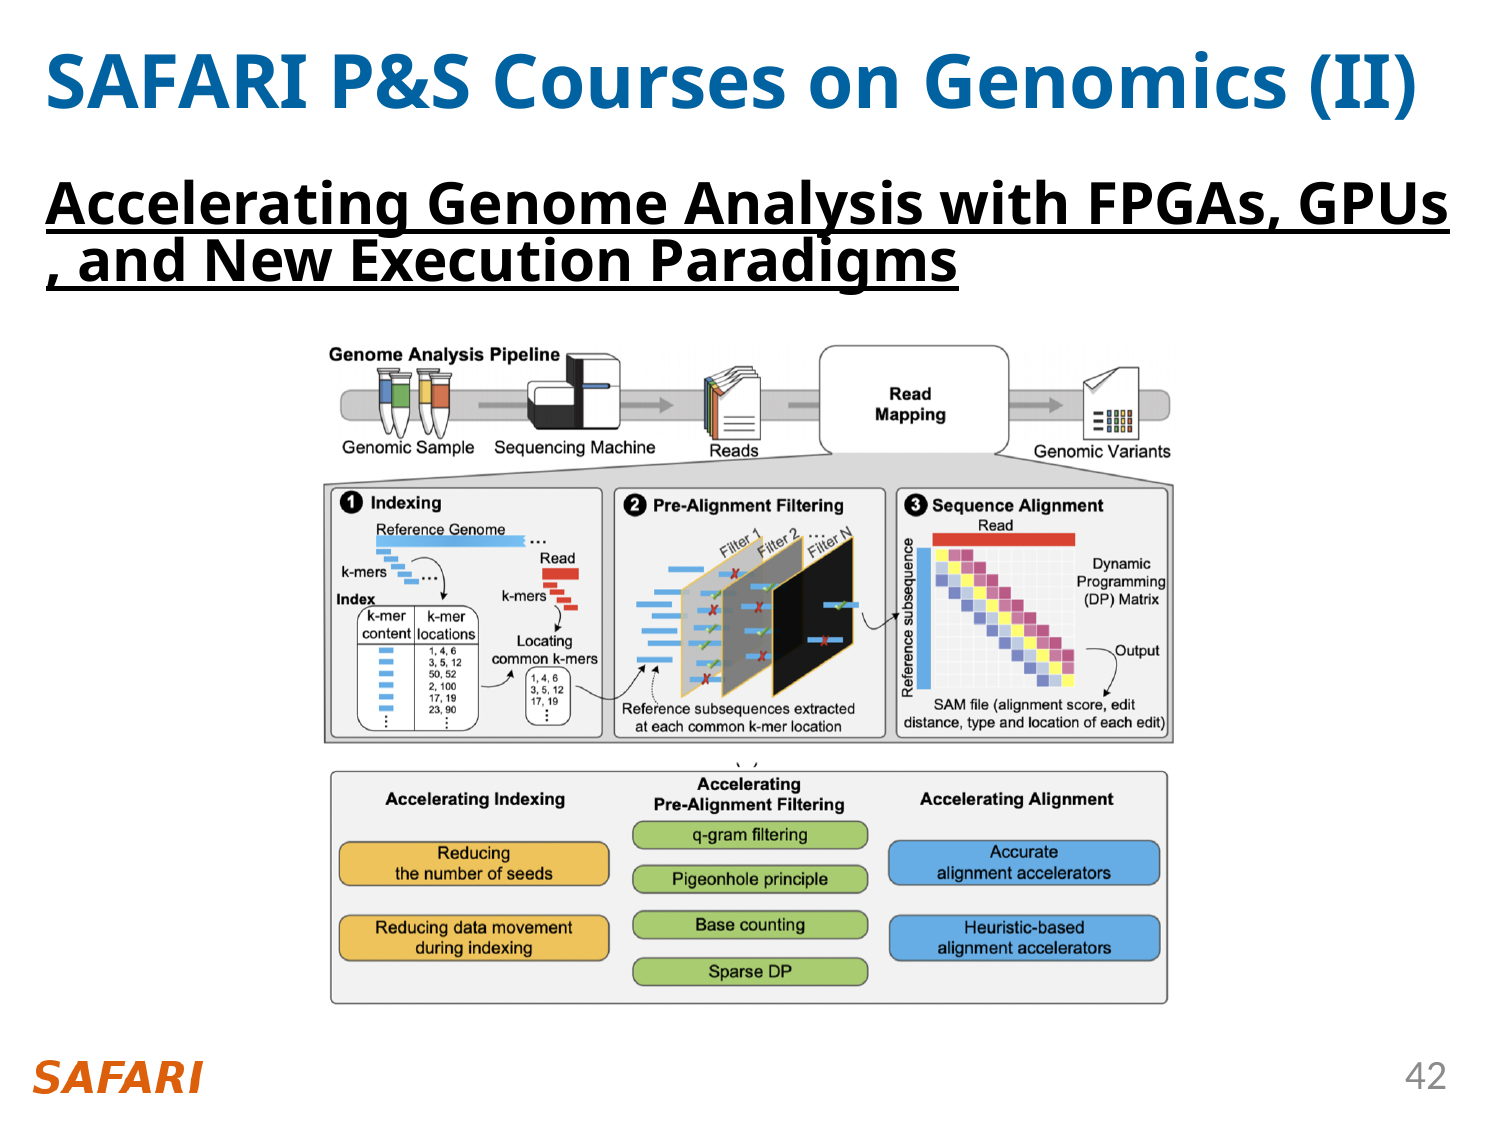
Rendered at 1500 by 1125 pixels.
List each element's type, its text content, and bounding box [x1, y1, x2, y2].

list Accelerating Genome Analysis with FPGAs, GPUs, and New Execution Paradigms [31, 160, 1475, 1043]
picture [31, 1051, 209, 1104]
picture [218, 335, 1282, 1011]
title SAFARI P&S Courses on Genomics (II) [31, 15, 1475, 143]
